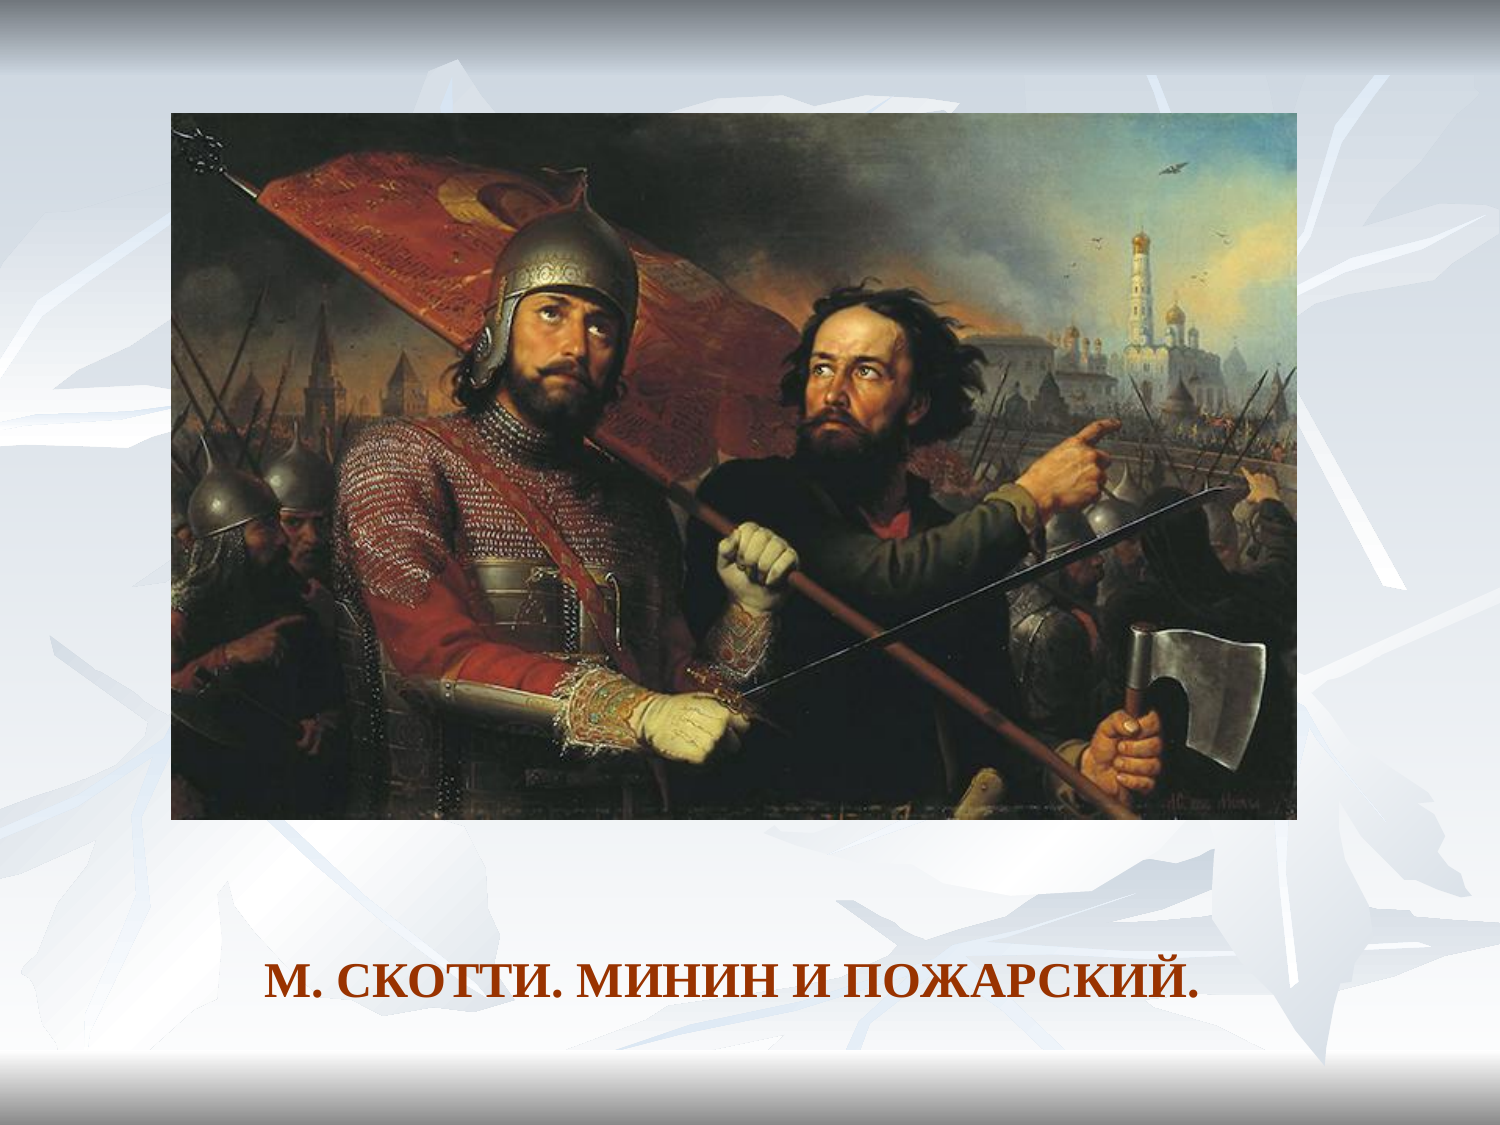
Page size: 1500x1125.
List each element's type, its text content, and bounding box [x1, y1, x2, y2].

text_box М. СКОТТИ. МИНИН И ПОЖАРСКИЙ. [159, 940, 1306, 1016]
picture [170, 113, 1297, 821]
